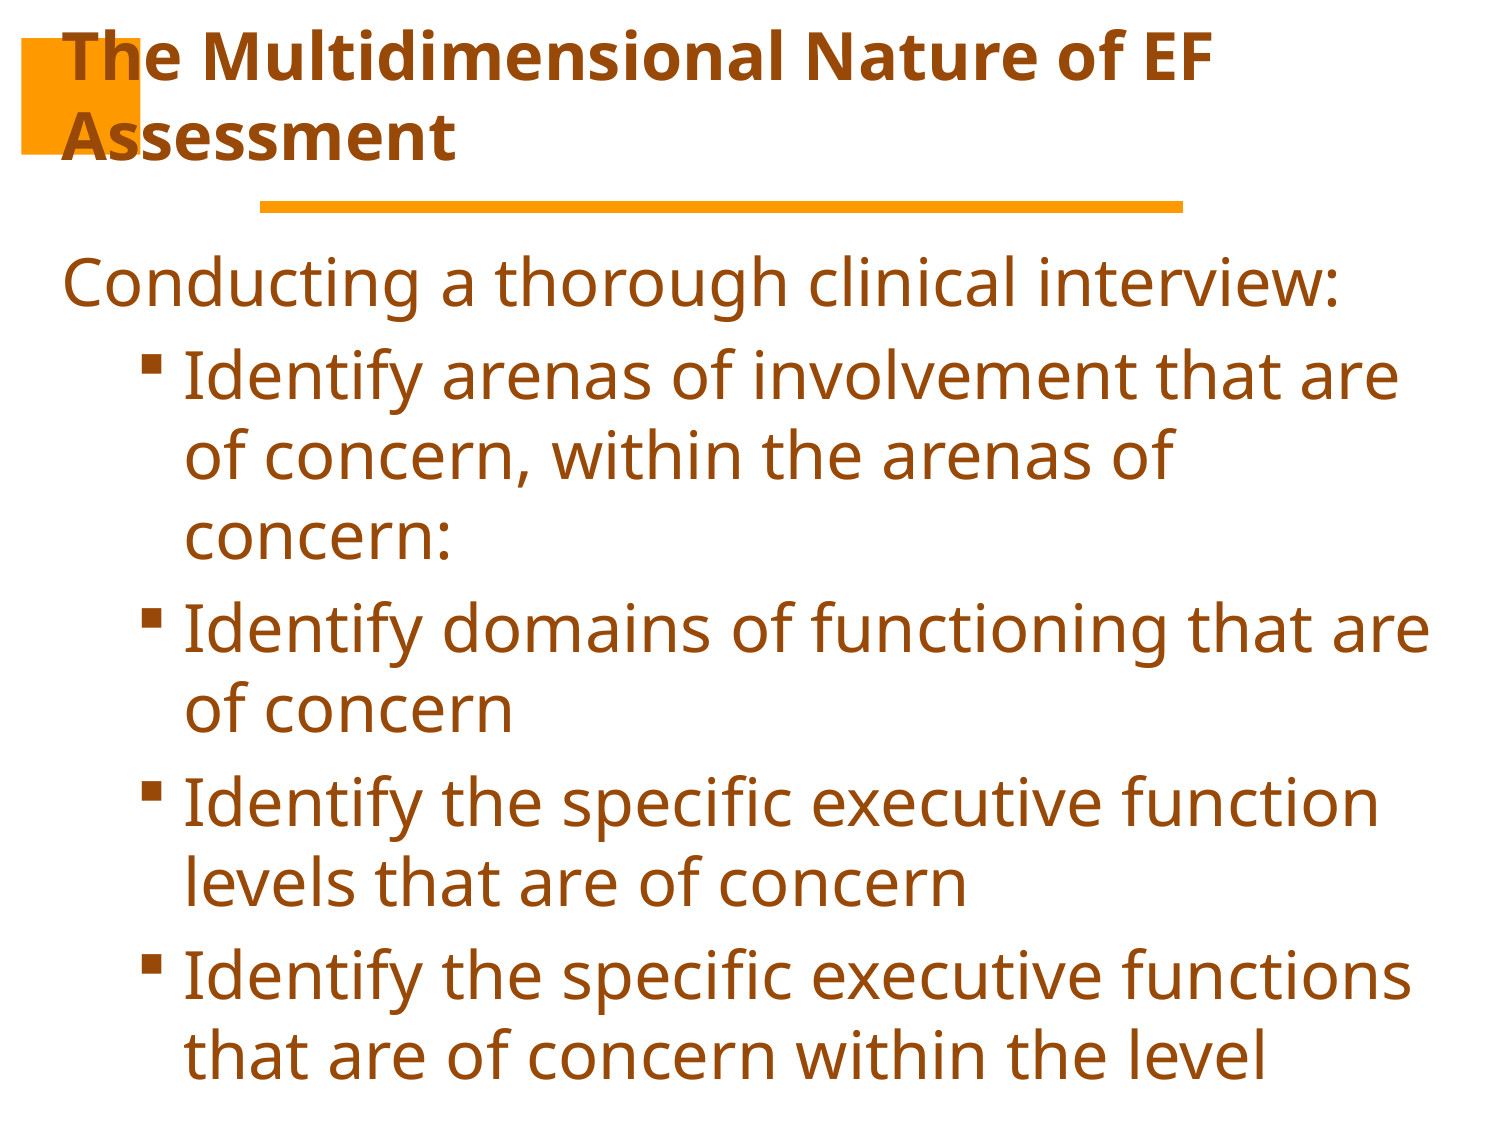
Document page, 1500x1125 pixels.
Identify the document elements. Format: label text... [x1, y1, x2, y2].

list Conducting a thorough clinical interview: Identify arenas of involvement that are of concern, within the arenas of concern: Identify domains of functioning that are of concern Identify the specific executive function levels that are of concern Identify the specific executive functions that are of concern within the level [46, 231, 1453, 1089]
text_box [19, 36, 46, 157]
title The Multidimensional Nature of EF Assessment [46, 18, 1235, 169]
